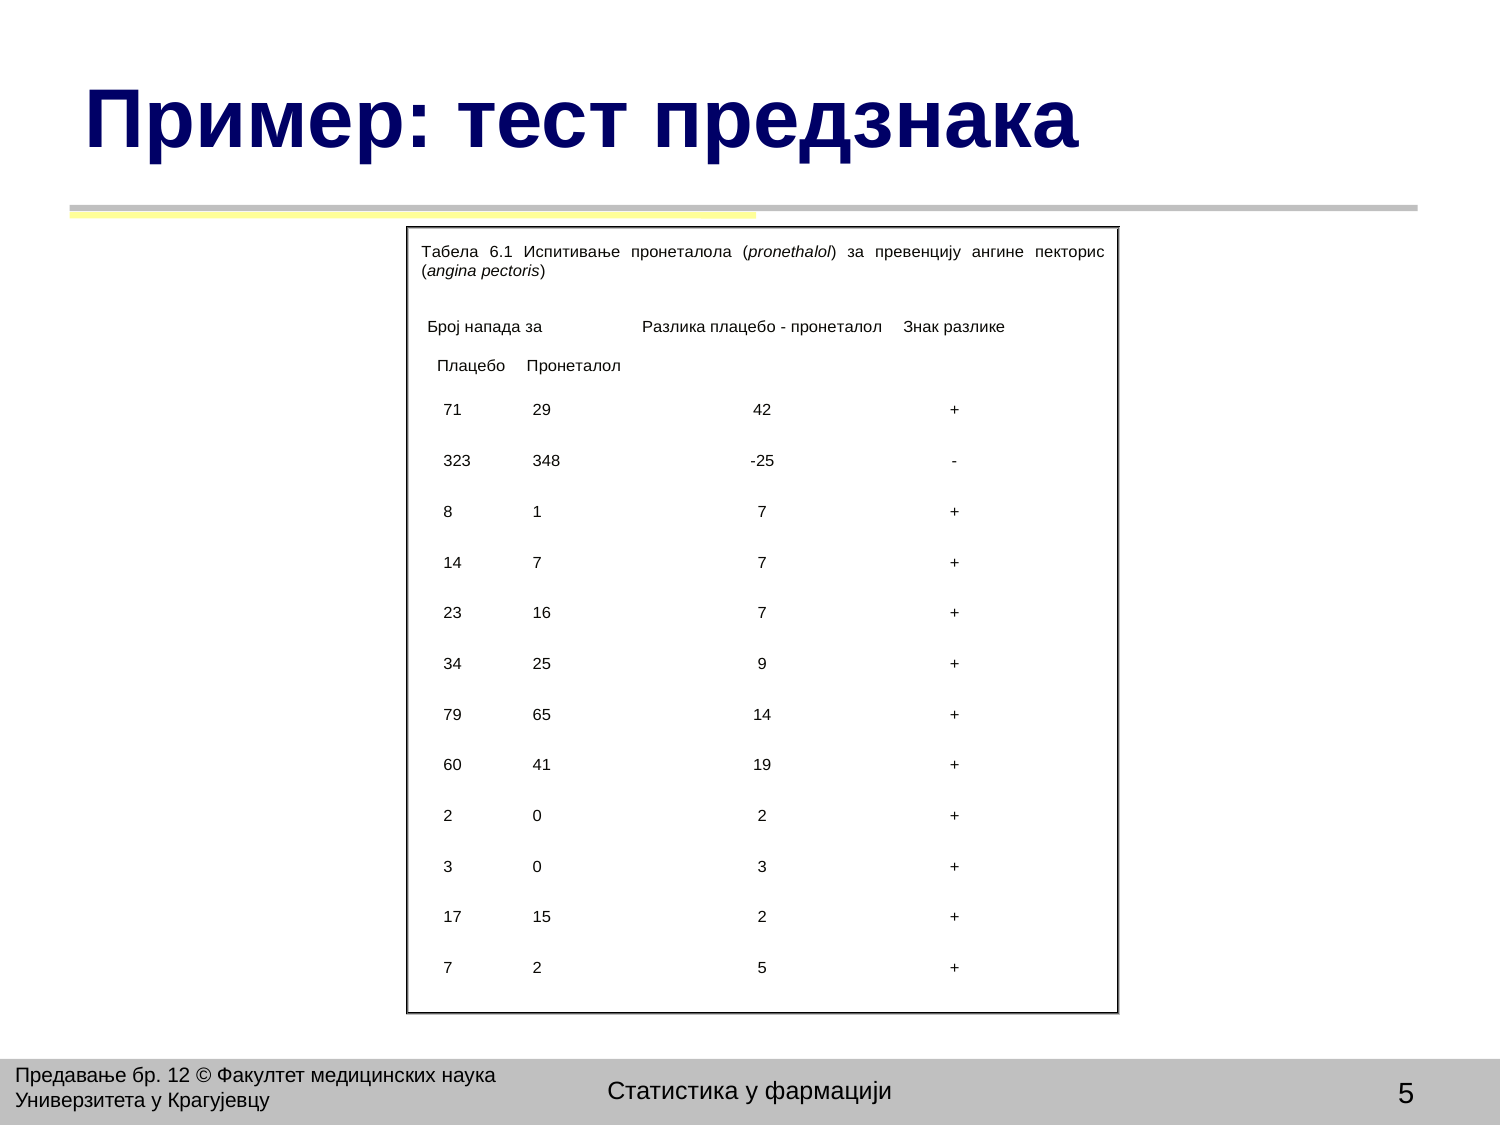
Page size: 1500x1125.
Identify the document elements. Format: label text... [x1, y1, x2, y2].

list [363, 225, 1162, 1044]
footer Статистика у фармацији [512, 1066, 988, 1125]
slide_number Предавање бр. 12 © Факултет медицинских наука Универзитета у Крагујевцу [0, 1053, 621, 1108]
slide_number 5 [1079, 1066, 1430, 1125]
title Пример: тест предзнака [69, 19, 1426, 208]
